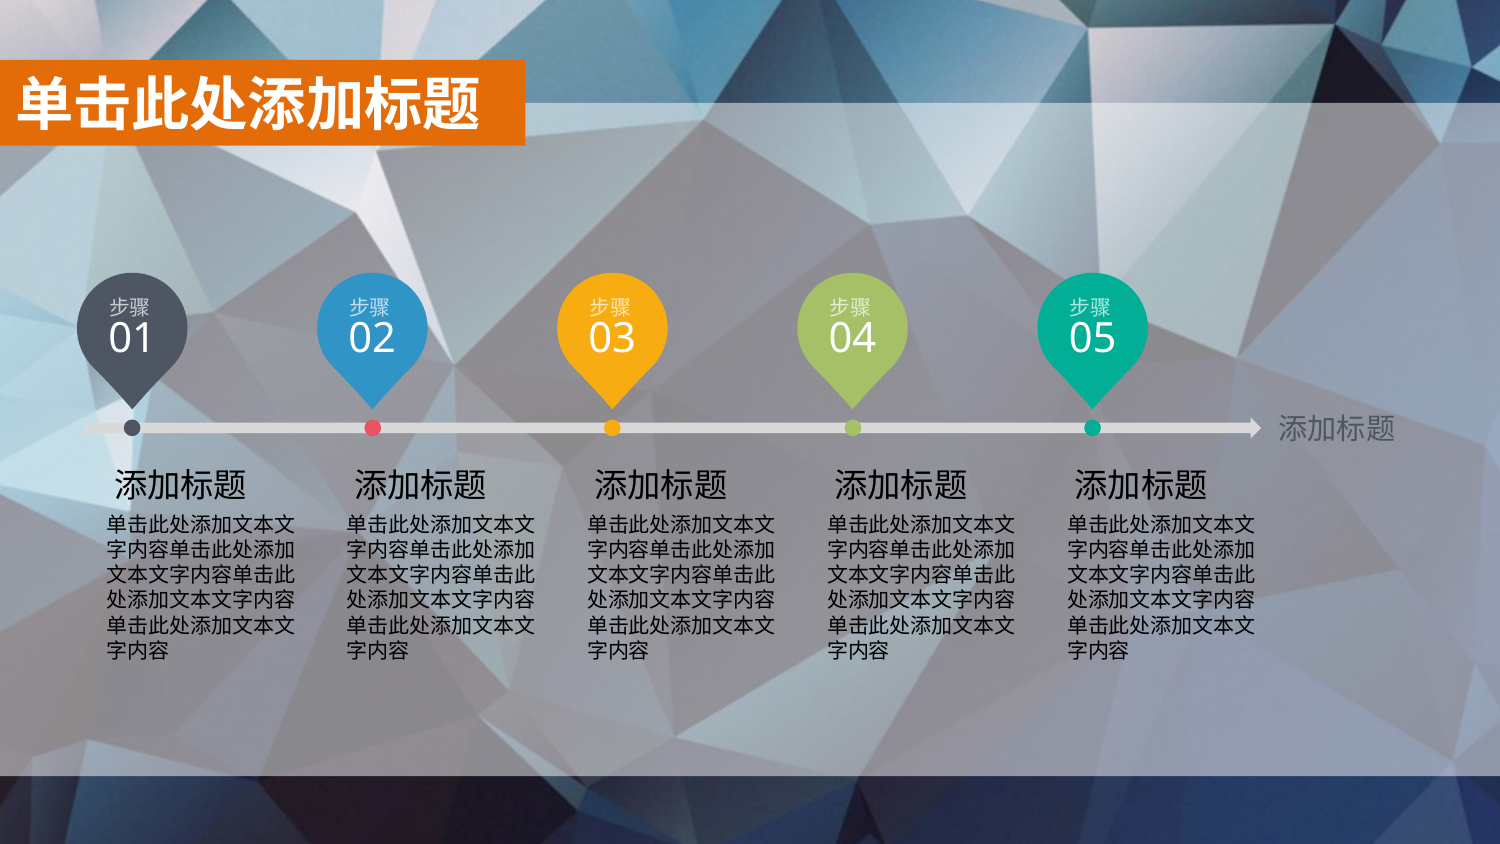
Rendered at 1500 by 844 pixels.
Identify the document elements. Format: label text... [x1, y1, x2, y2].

text_box 添加标题 [1279, 410, 1466, 446]
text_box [795, 272, 1034, 664]
text_box [0, 102, 1500, 777]
picture [0, 777, 1500, 844]
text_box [75, 272, 314, 664]
text_box 单击此处添加标题 [0, 59, 526, 145]
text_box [555, 272, 794, 664]
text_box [1035, 272, 1275, 664]
picture [0, 0, 1500, 102]
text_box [315, 272, 554, 664]
